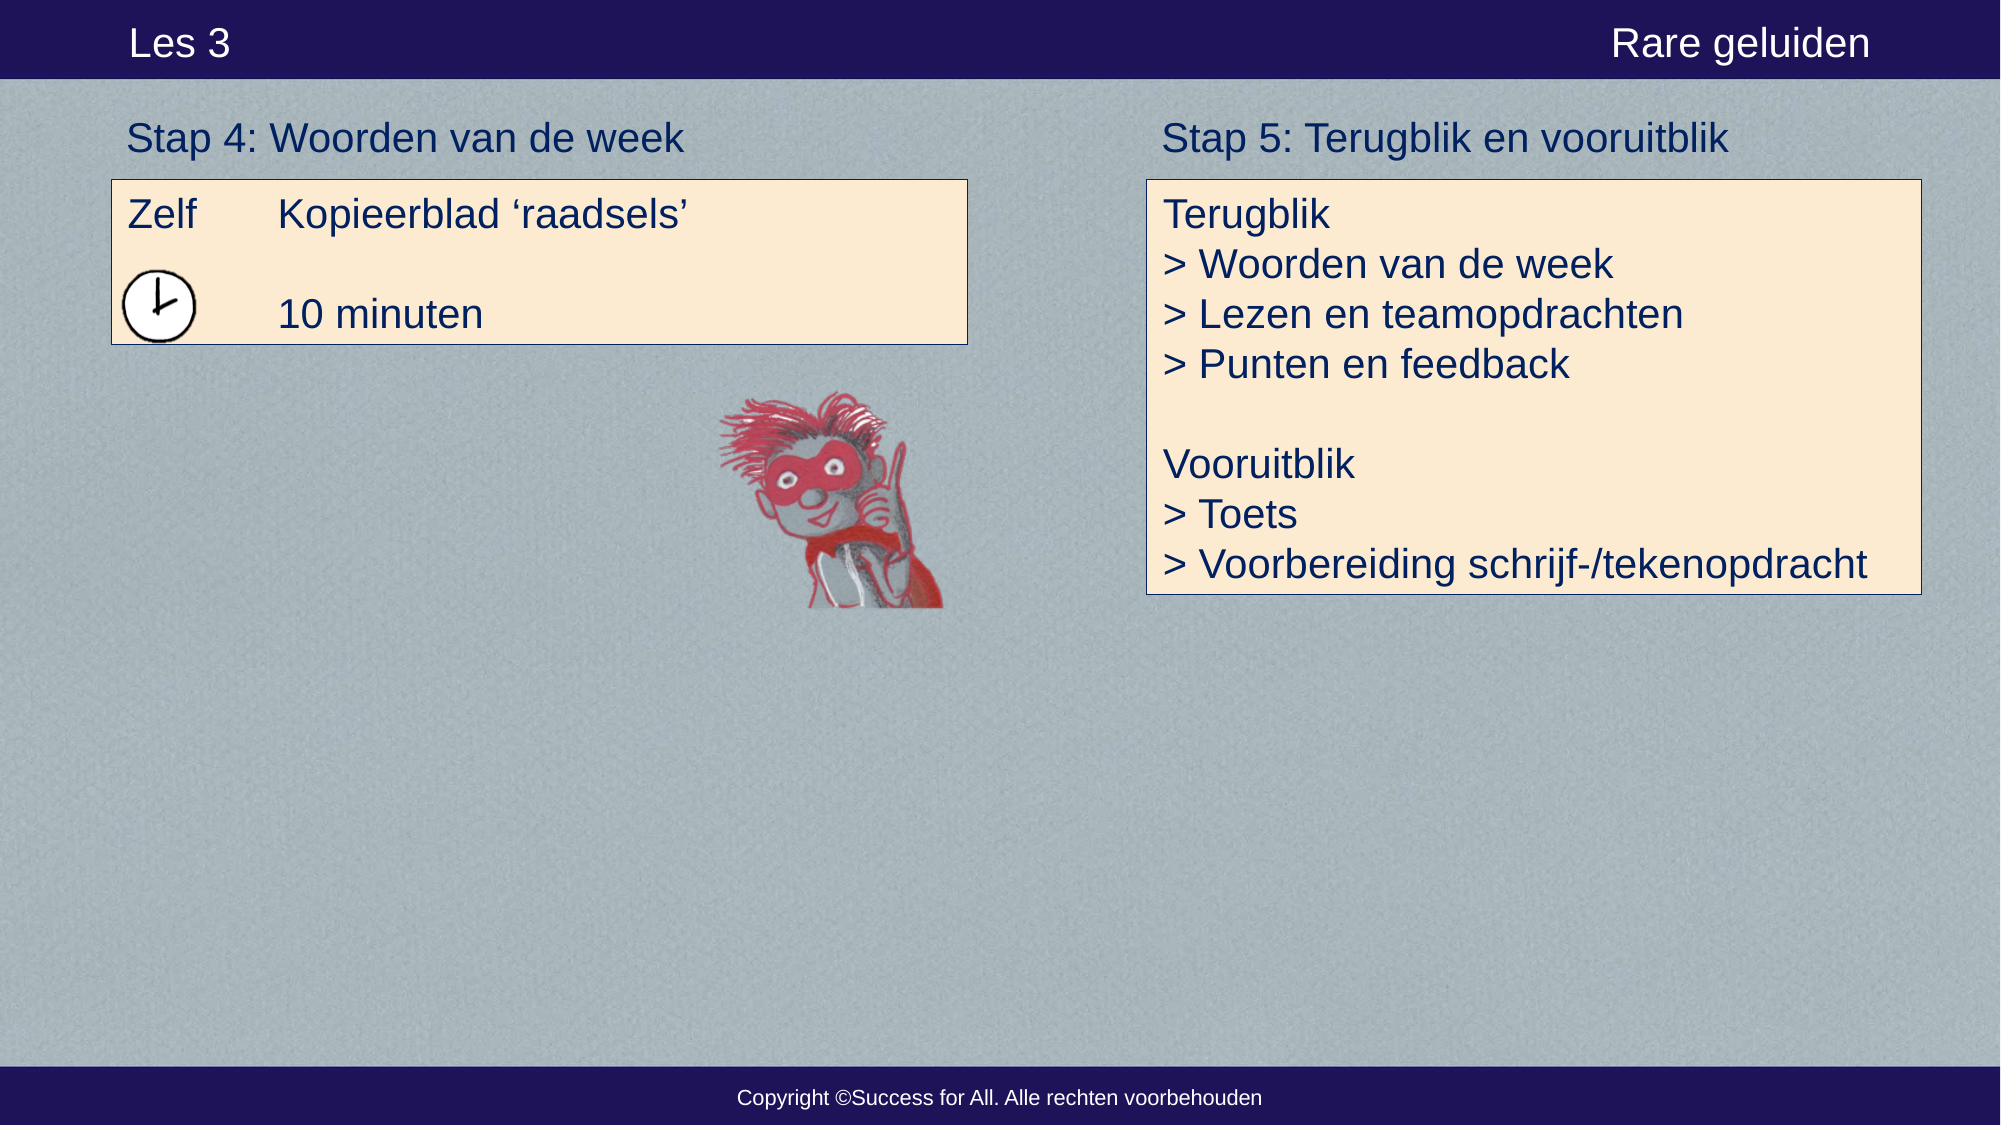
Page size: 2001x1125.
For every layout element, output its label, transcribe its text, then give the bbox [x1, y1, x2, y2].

text_box Stap 4: Woorden van de week [111, 103, 904, 168]
text_box Les 3 [114, 8, 354, 73]
picture [0, 0, 2001, 1125]
text_box Rare geluiden [999, 8, 1886, 73]
text_box Zelf Kopieerblad ‘raadsels’ 10 minuten [111, 179, 968, 345]
text_box Terugblik > Woorden van de week > Lezen en teamopdrachten > Punten en feedback Vooruitblik > Toets > Voorbereiding schrijf-/tekenopdracht [1146, 179, 1922, 595]
text_box Stap 5: Terugblik en vooruitblik [1146, 103, 1939, 169]
text_box Copyright ©Success for All. Alle rechten voorbehouden [0, 1076, 2000, 1125]
